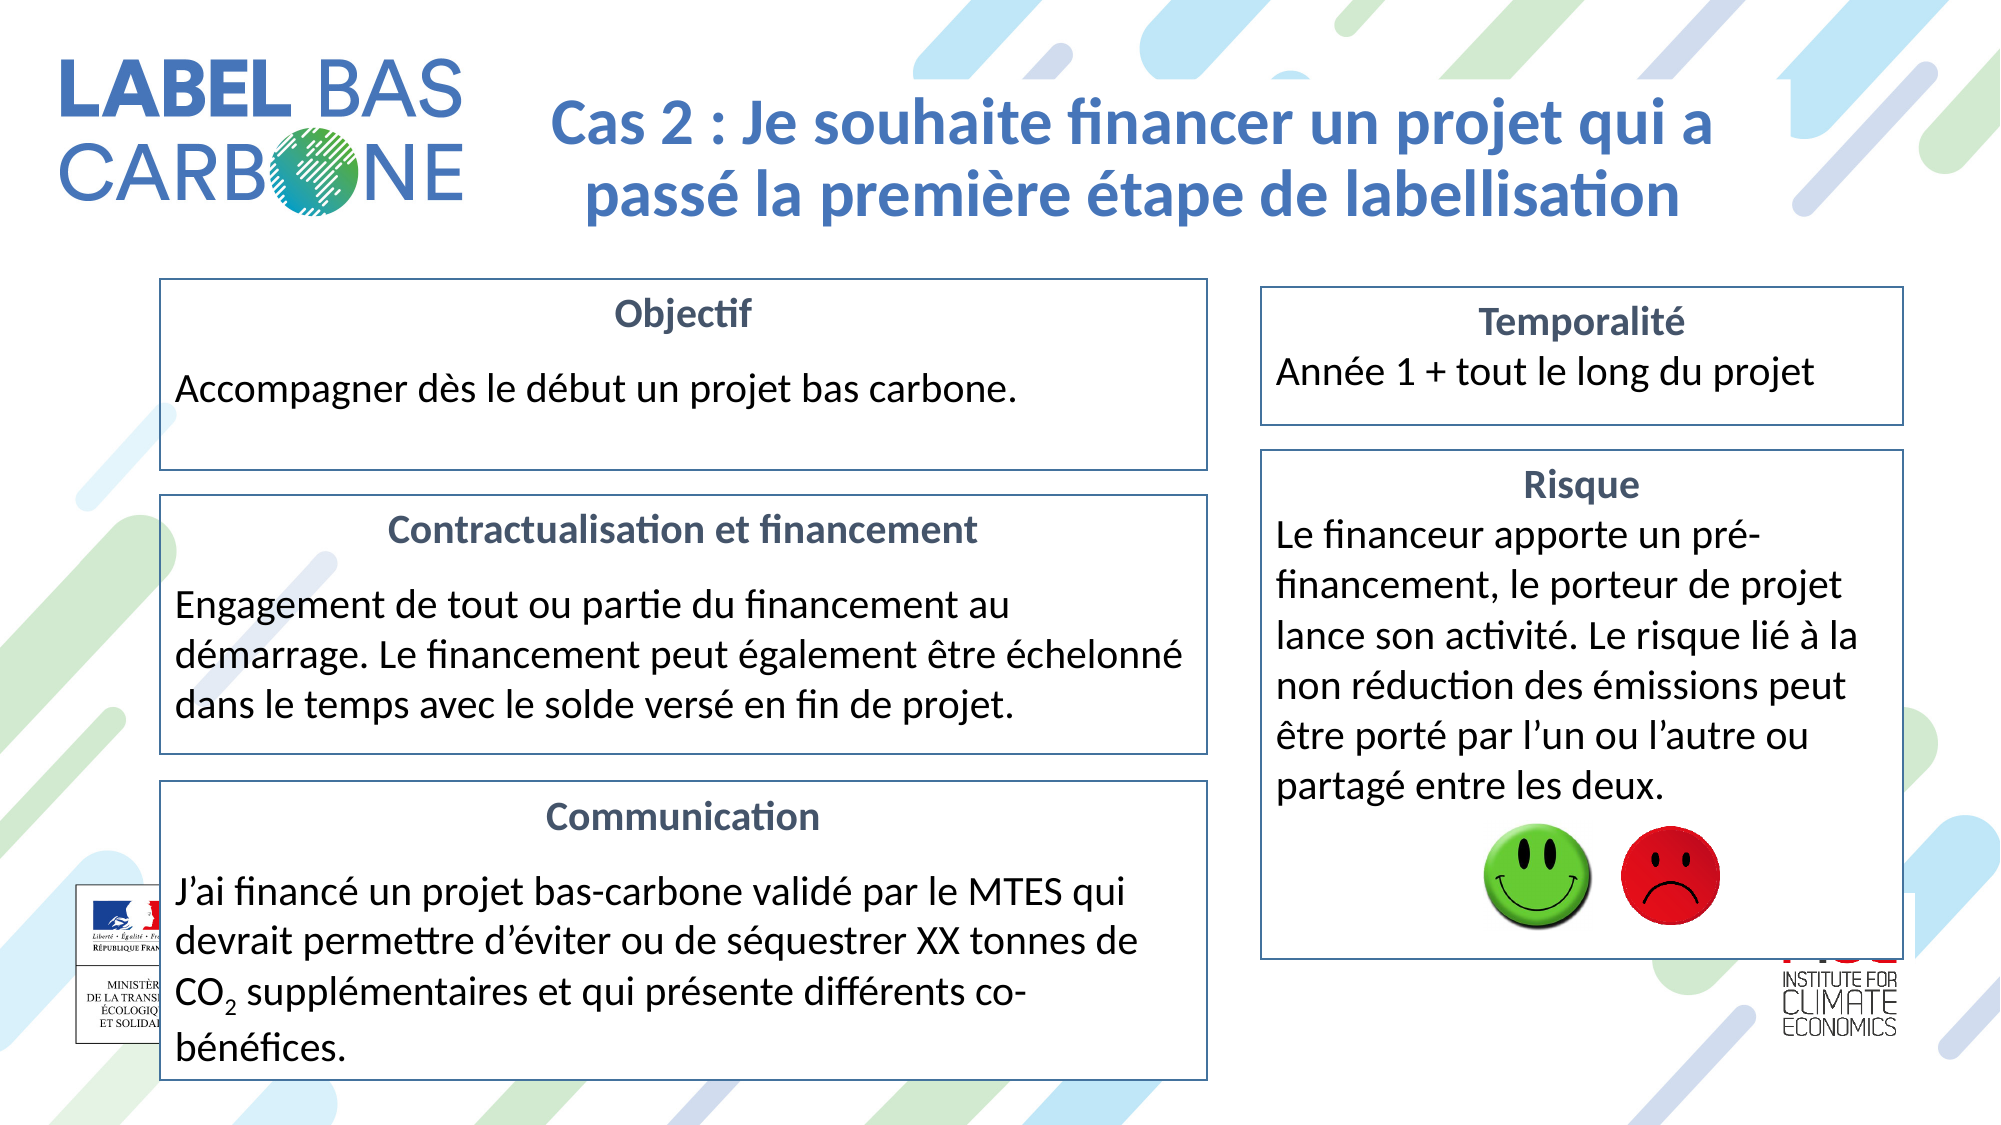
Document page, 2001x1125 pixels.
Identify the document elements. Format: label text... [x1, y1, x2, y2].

text_box Objectif Accompagner dès le début un projet bas carbone. [159, 278, 1208, 471]
text_box Risque Le financeur apporte un pré-financement, le porteur de projet lance son activité. Le risque lié à la non réduction des émissions peut être porté par l’un ou l’autre ou partagé entre les deux. [1260, 449, 1904, 960]
text_box Temporalité Année 1 + tout le long du projet [1260, 286, 1904, 426]
picture [0, 0, 2000, 1125]
text_box Contractualisation et financement Engagement de tout ou partie du financement au démarrage. Le financement peut également être échelonné dans le temps avec le solde versé en fin de projet. [159, 494, 1208, 755]
text_box Communication J’ai financé un projet bas-carbone validé par le MTES qui devrait permettre d’éviter ou de séquestrer XX tonnes de CO2 supplémentaires et qui présente différents co-bénéfices. [159, 780, 1208, 1081]
text_box Cas 2 : Je souhaite financer un projet qui a passé la première étape de labellisation [476, 79, 1791, 273]
